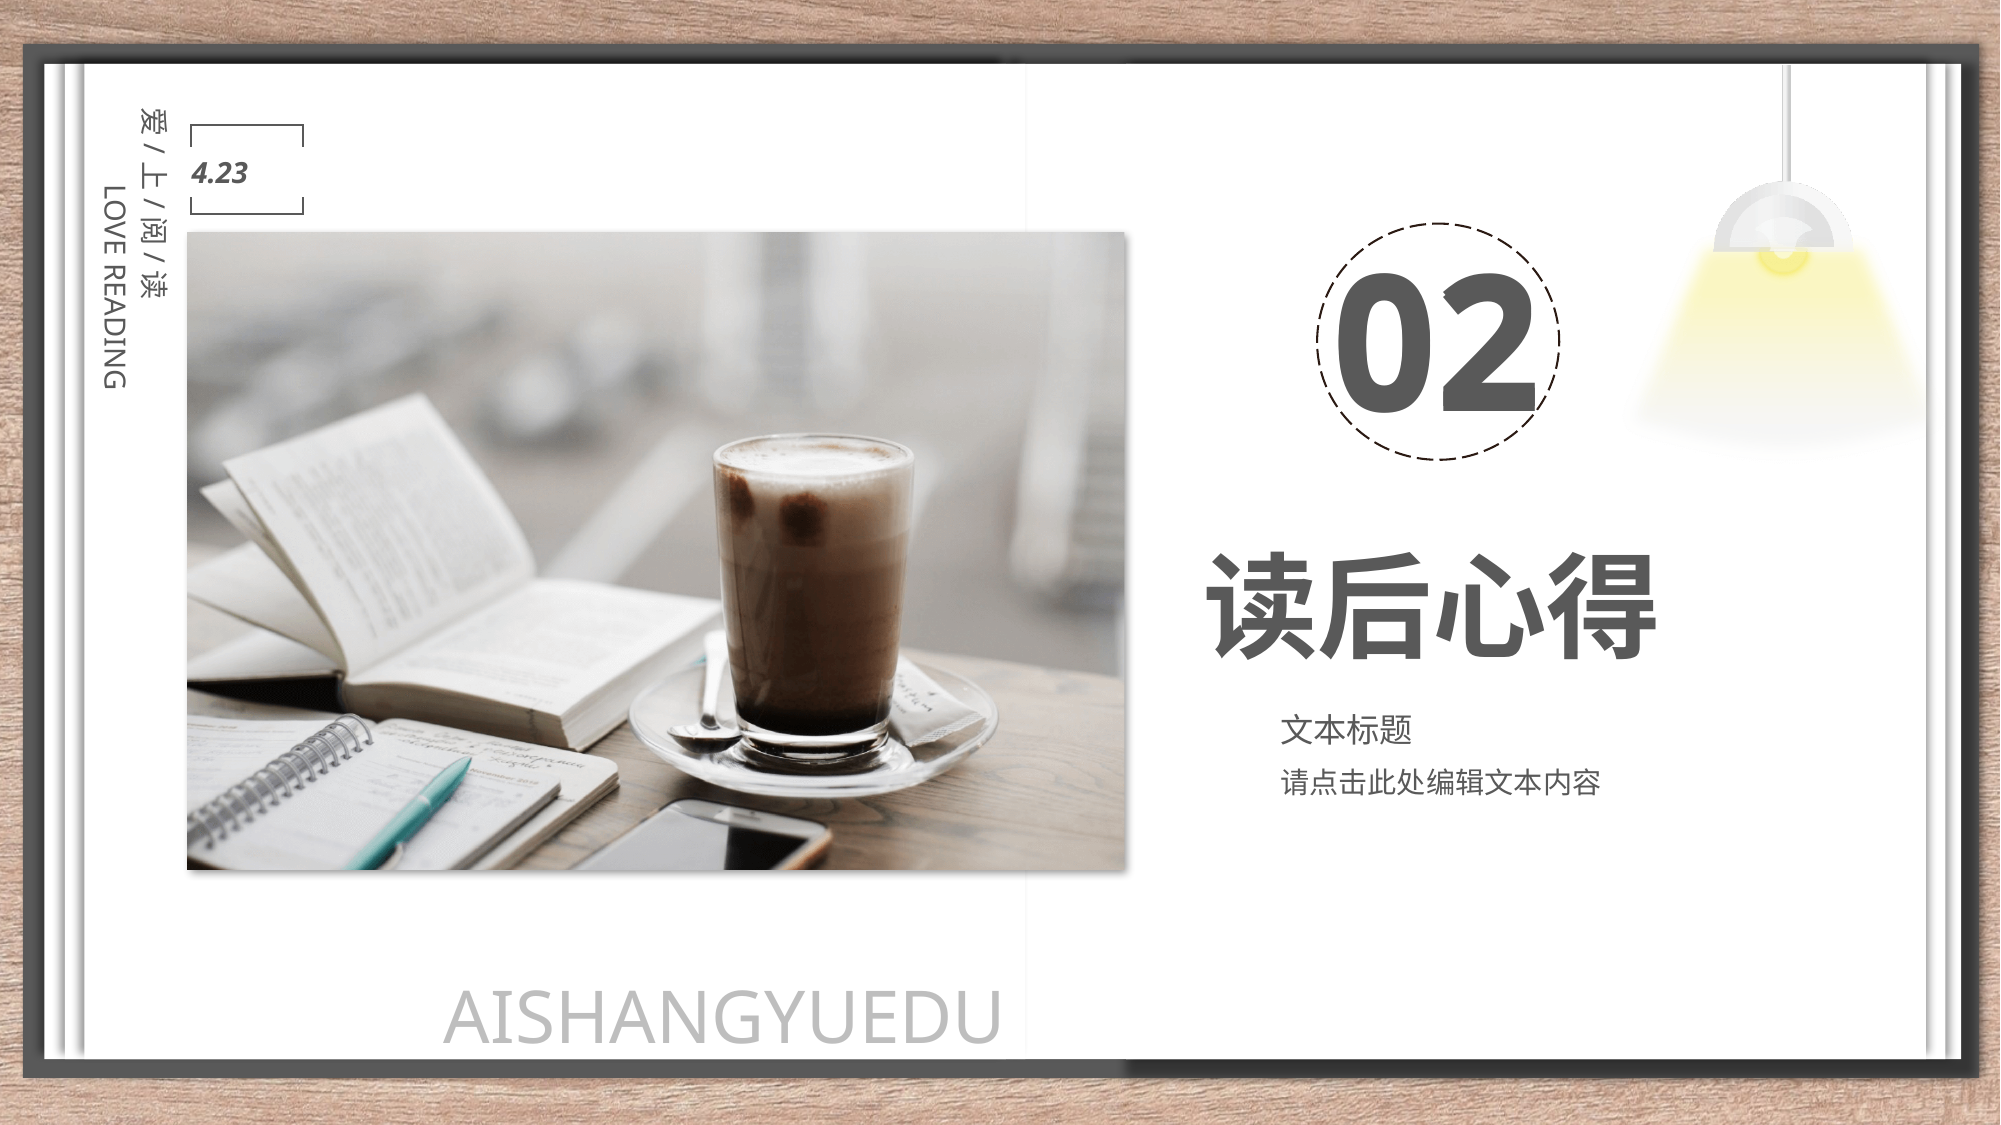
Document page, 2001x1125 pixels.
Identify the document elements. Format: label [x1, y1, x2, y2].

text_box [44, 63, 1962, 1060]
text_box [1265, 701, 1629, 808]
picture [0, 0, 2000, 1125]
text_box [176, 125, 326, 214]
text_box [1317, 215, 1560, 460]
